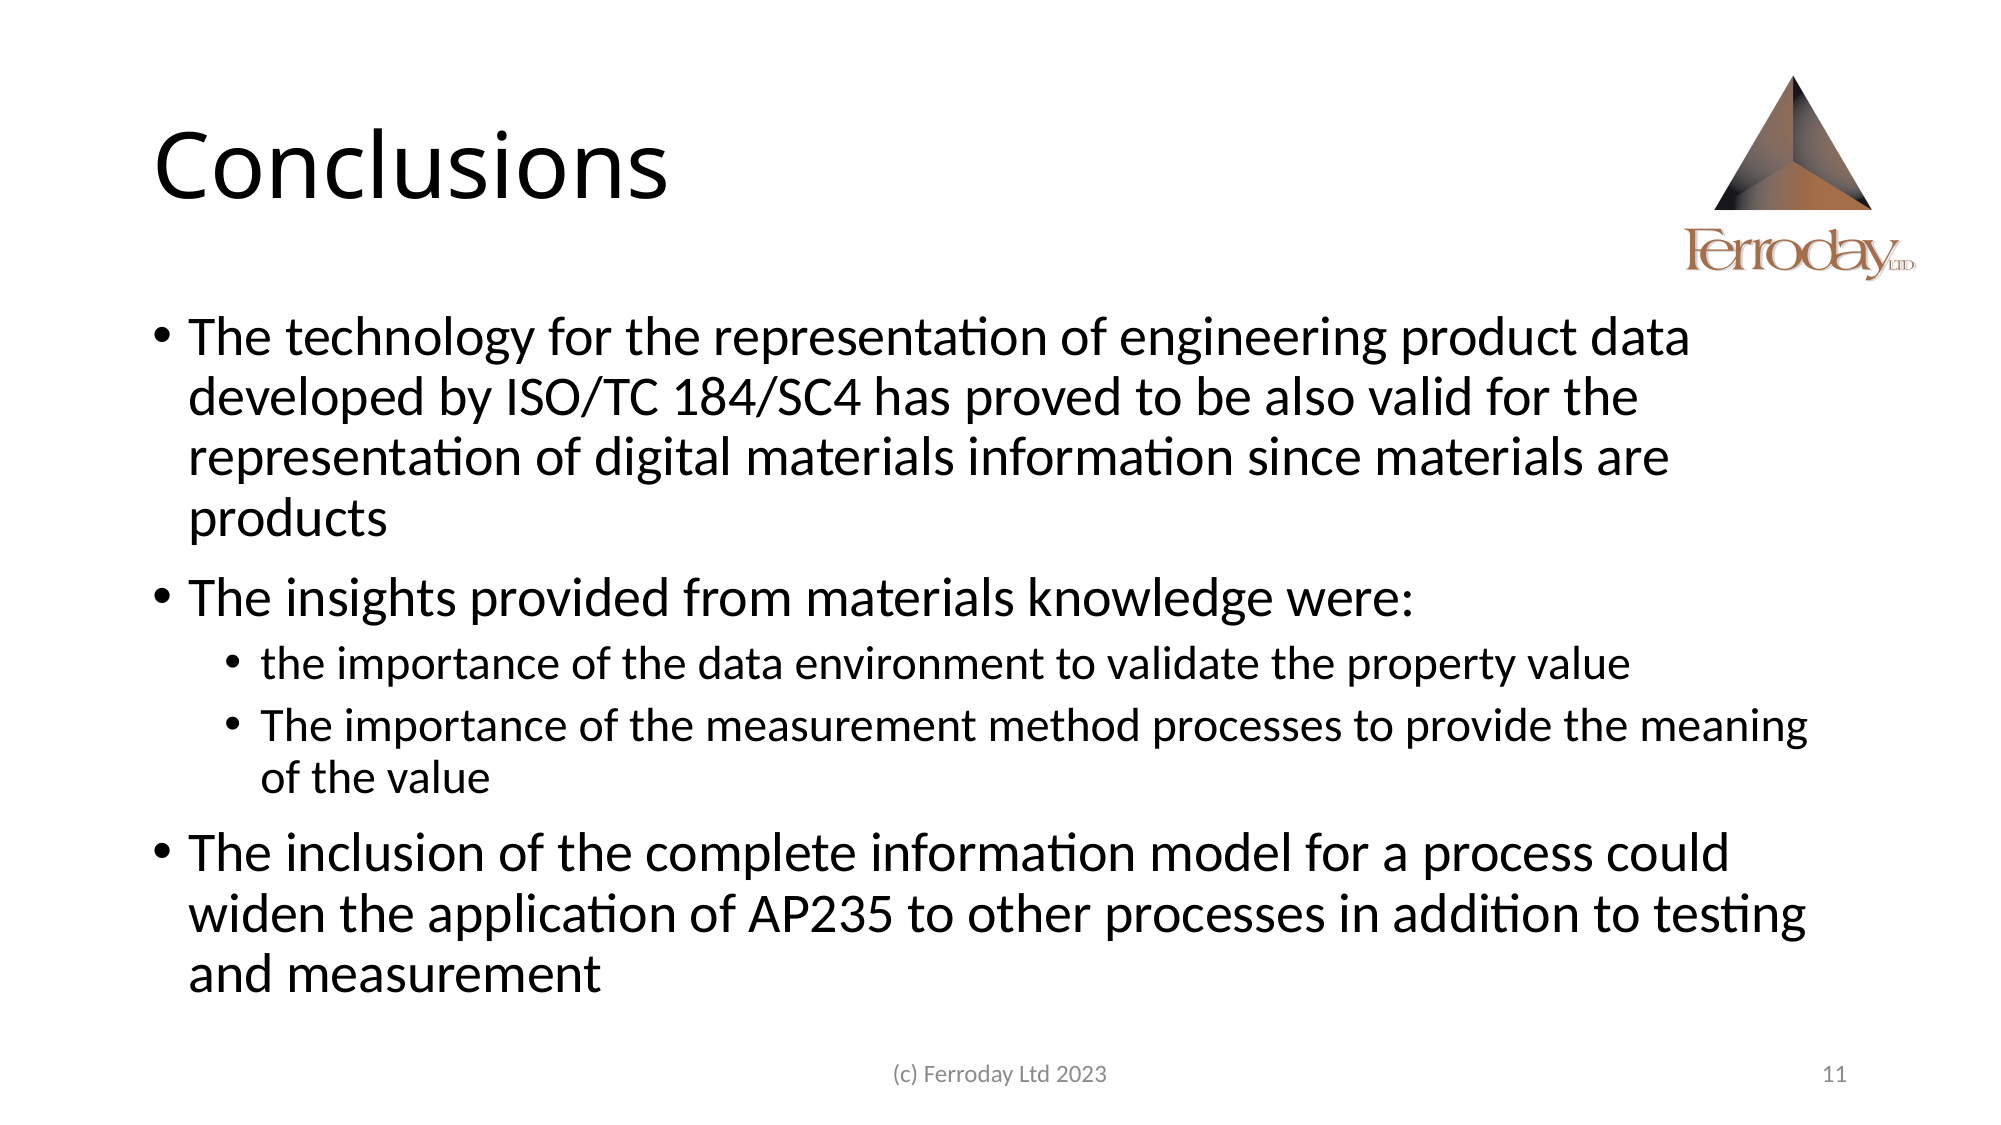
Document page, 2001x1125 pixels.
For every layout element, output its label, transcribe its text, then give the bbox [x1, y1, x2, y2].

slide_number 11 [1412, 1042, 1863, 1103]
list The technology for the representation of engineering product data developed by ISO/TC 184/SC4 has proved to be also valid for the representation of digital materials information since materials are products The insights provided from materials knowledge were: the importance of the data environment to validate the property value The importance of the measurement method processes to provide the meaning of the value The inclusion of the complete information model for a process could widen the application of AP235 to other processes in addition to testing and measurement [137, 299, 1863, 1014]
footer (c) Ferroday Ltd 2023 [662, 1042, 1338, 1103]
picture [1667, 59, 1930, 300]
title Conclusions [137, 59, 1667, 278]
